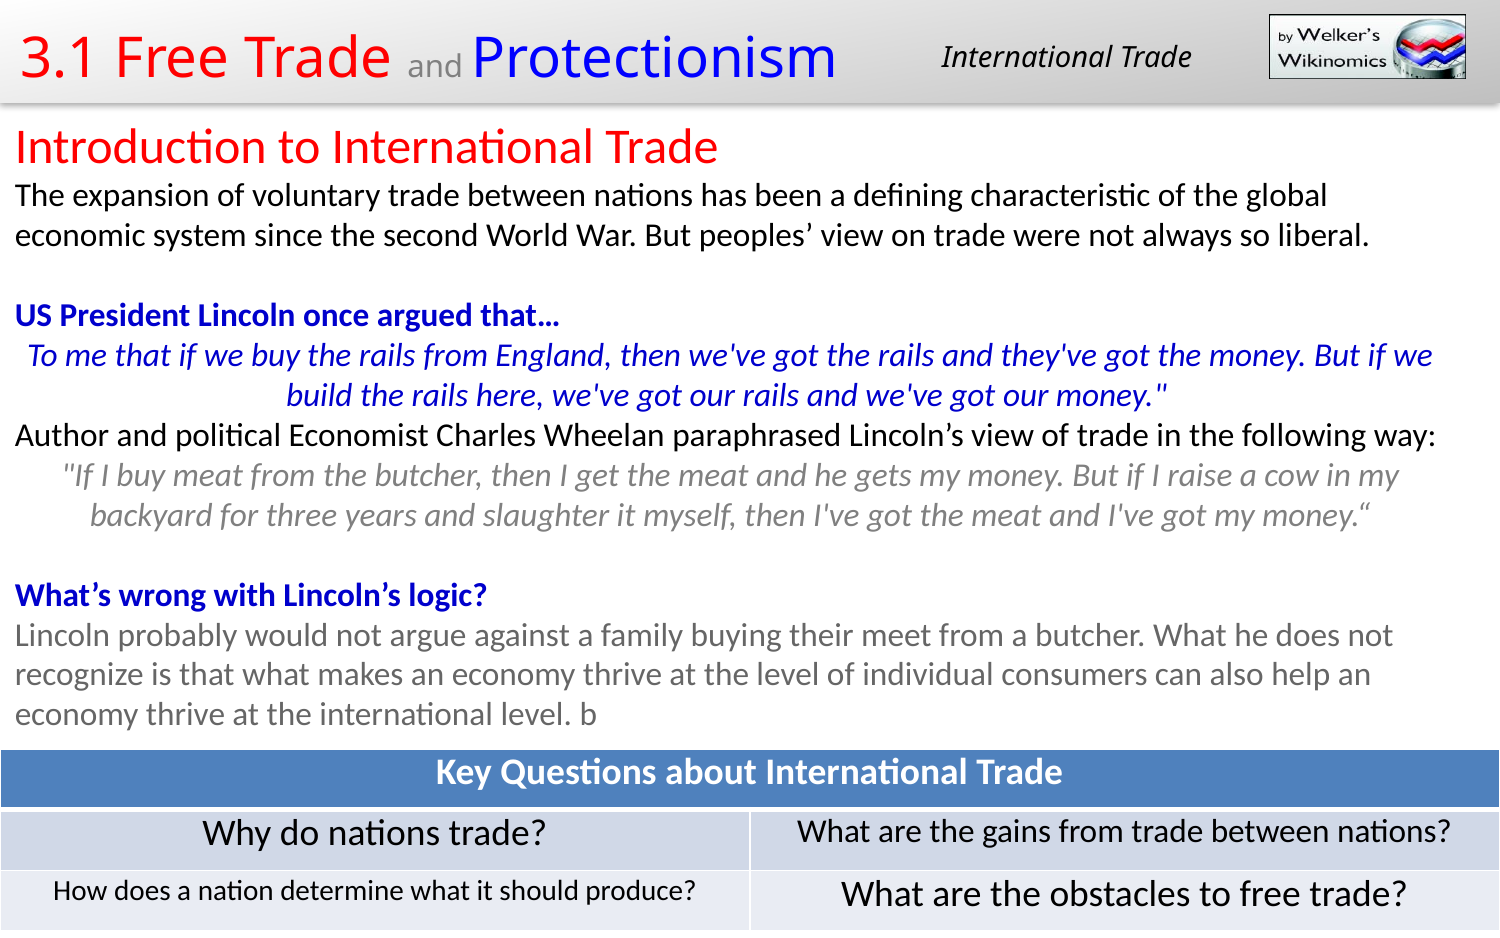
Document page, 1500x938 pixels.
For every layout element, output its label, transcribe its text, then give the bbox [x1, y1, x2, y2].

table_cell How does a nation determine what it should produce? [1, 871, 749, 930]
table_cell What are the obstacles to free trade? [751, 871, 1499, 930]
table_header Key Questions about International Trade [1, 750, 1499, 807]
picture [1269, 14, 1466, 79]
text_box Introduction to International Trade The expansion of voluntary trade between nations has been a defining characteristic of the global economic system since the second World War. But peoples’ view on trade were not always so liberal. US President Lincoln once argued that… To me that if we buy the rails from England, then we've got the rails and they've got the money. But if we build the rails here, we've got our rails and we've got our money." Author and political Economist Charles Wheelan paraphrased Lincoln’s view of trade in the following way: "If I buy meat from the butcher, then I get the meat and he gets my money. But if I raise a cow in my backyard for three years and slaughter it myself, then I've got the meat and I've got my money.“ What’s wrong with Lincoln’s logic? Lincoln probably would not argue against a family buying their meet from a butcher. What he does not recognize is that what makes an economy thrive at the level of individual consumers can also help an economy thrive at the international level. b [0, 106, 1463, 740]
table_cell Why do nations trade? [1, 812, 749, 870]
text_box International Trade [829, 30, 1313, 81]
table_cell What are the gains from trade between nations? [751, 812, 1499, 870]
